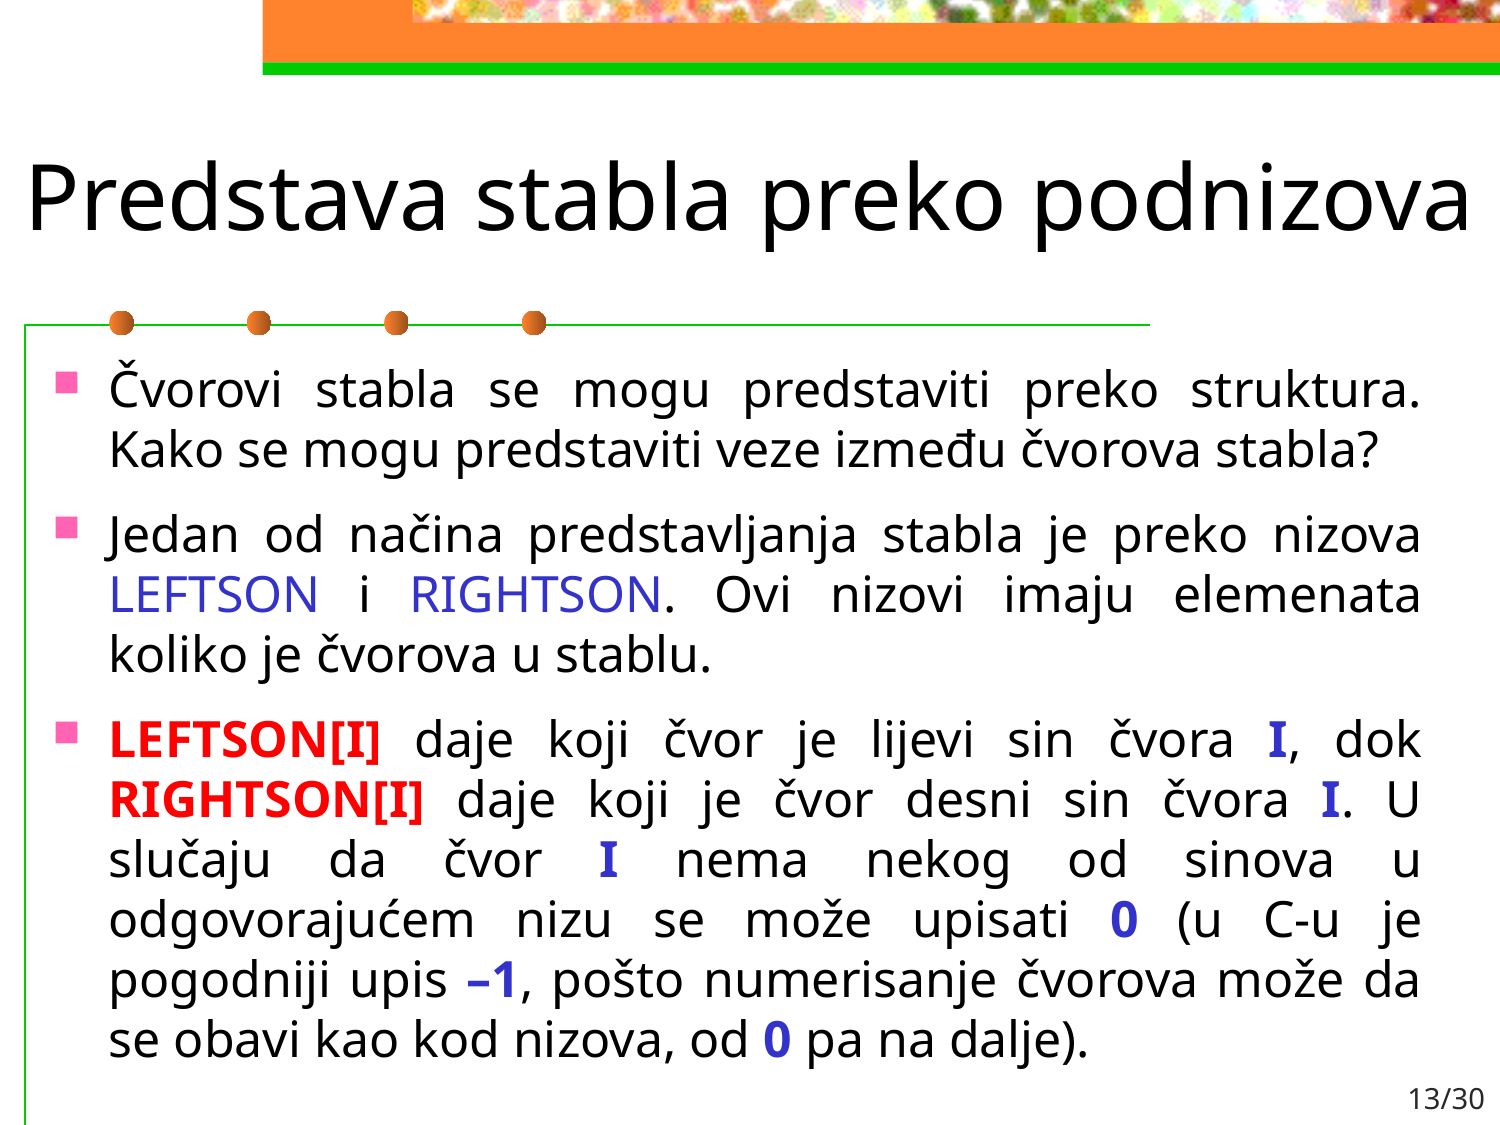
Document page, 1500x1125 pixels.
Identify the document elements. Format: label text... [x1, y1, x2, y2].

picture [412, 0, 1500, 23]
title Predstava stabla preko podnizova [0, 99, 1500, 288]
text_box 13/30 [1374, 1072, 1500, 1123]
list Čvorovi stabla se mogu predstaviti preko struktura. Kako se mogu predstaviti veze između čvorova stabla? Jedan od načina predstavljanja stabla je preko nizova LEFTSON i RIGHTSON. Ovi nizovi imaju elemenata koliko je čvorova u stablu. LEFTSON[I] daje koji čvor je lijevi sin čvora I, dok RIGHTSON[I] daje koji je čvor desni sin čvora I. U slučaju da čvor I nema nekog od sinova u odgovorajućem nizu se može upisati 0 (u C-u je pogodniji upis –1, pošto numerisanje čvorova može da se obavi kao kod nizova, od 0 pa na dalje). [37, 350, 1438, 1025]
